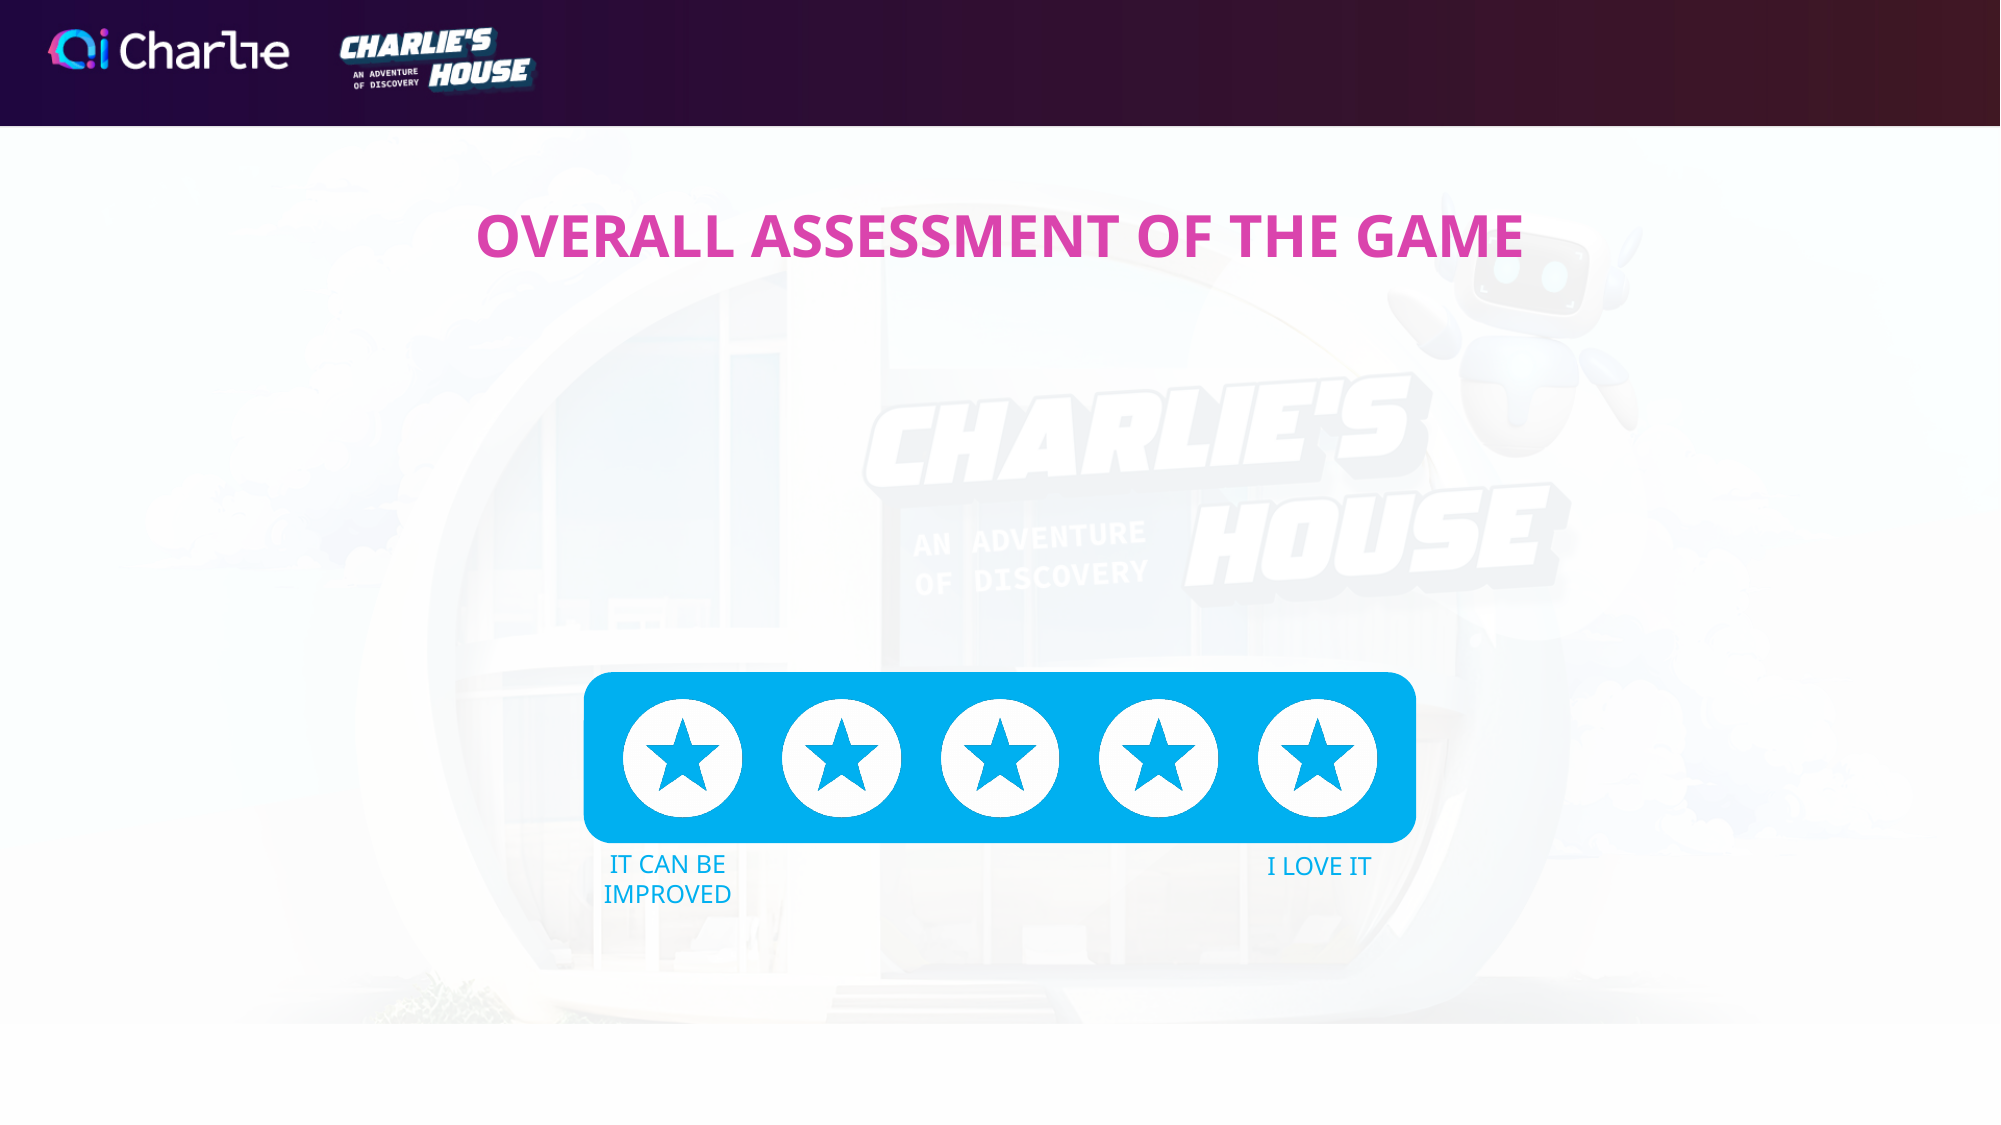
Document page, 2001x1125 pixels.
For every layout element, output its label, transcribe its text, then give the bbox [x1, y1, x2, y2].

picture [783, 700, 901, 817]
picture [942, 700, 1059, 817]
text_box I LOVE IT [1230, 843, 1409, 888]
picture [624, 700, 742, 817]
text_box [582, 670, 1418, 845]
picture [1100, 700, 1218, 817]
picture [1259, 700, 1377, 817]
picture [0, 0, 2000, 128]
text_box OVERALL ASSESSMENT OF THE GAME [0, 192, 2000, 347]
text_box IT CAN BE IMPROVED [578, 840, 758, 916]
